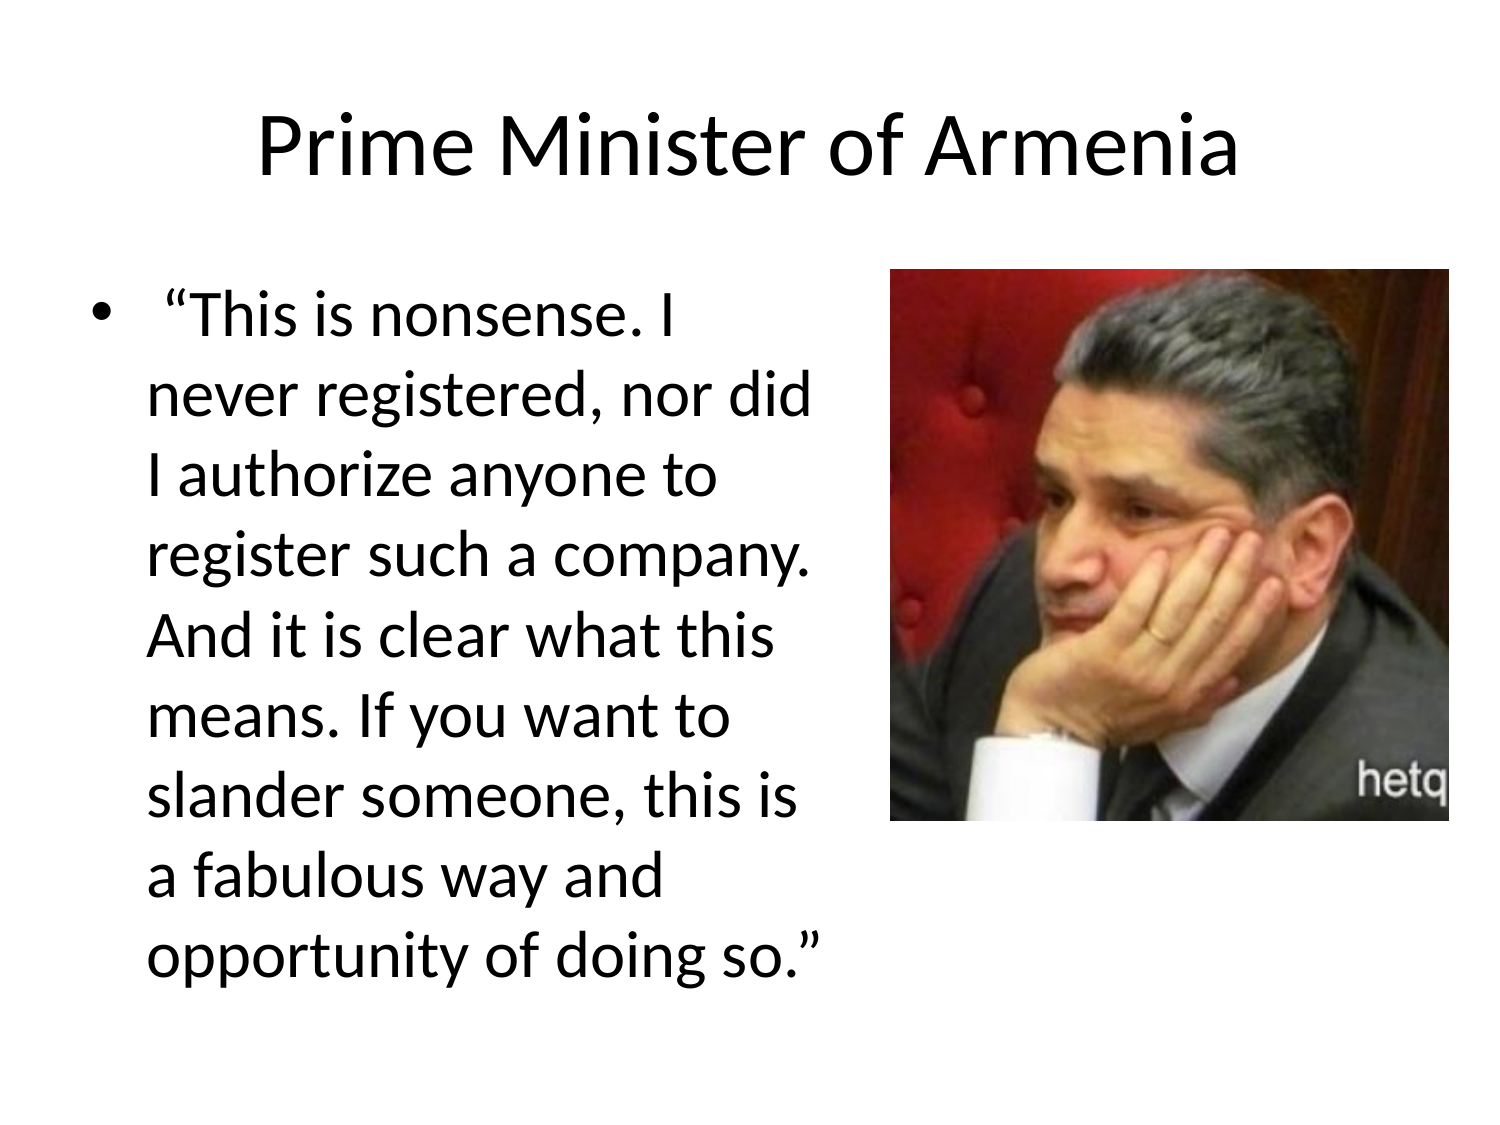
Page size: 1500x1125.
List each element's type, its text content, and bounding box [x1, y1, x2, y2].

list “This is nonsense. I never registered, nor did I authorize anyone to register such a company. And it is clear what this means. If you want to slander someone, this is a fabulous way and opportunity of doing so.” [75, 262, 856, 1008]
picture [890, 269, 1449, 821]
title Prime Minister of Armenia [75, 45, 1425, 233]
